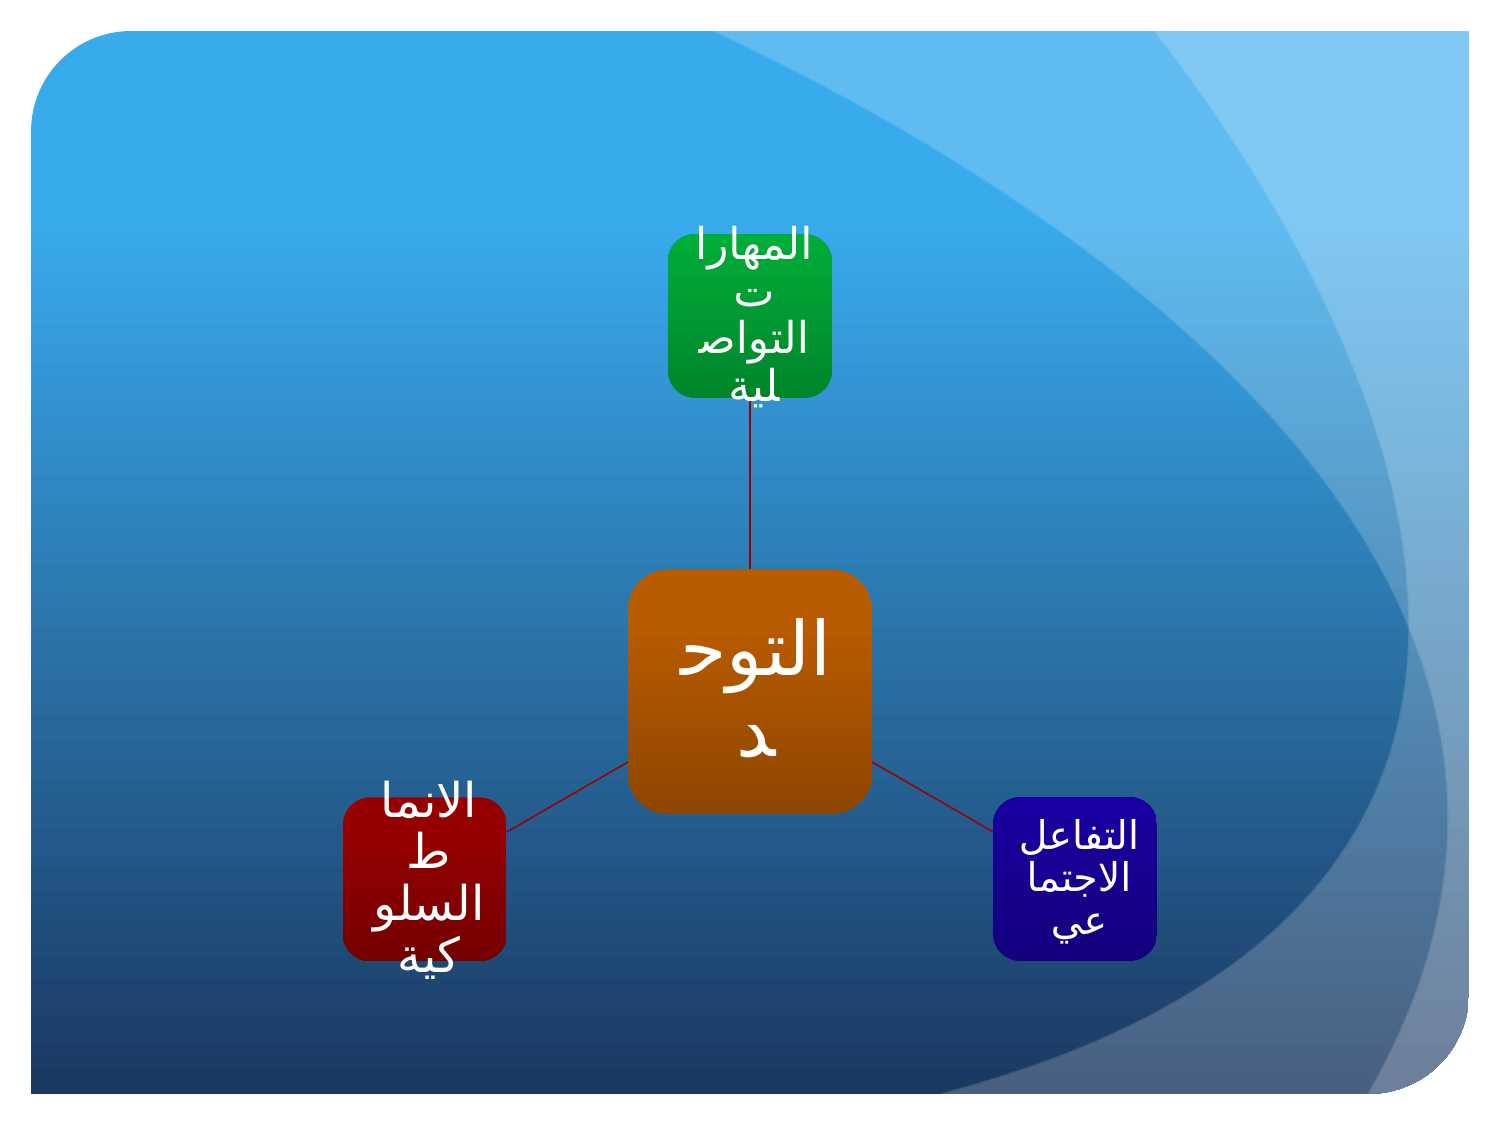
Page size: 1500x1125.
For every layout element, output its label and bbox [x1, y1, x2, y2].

list [74, 190, 1426, 1006]
picture [24, 30, 1473, 1094]
